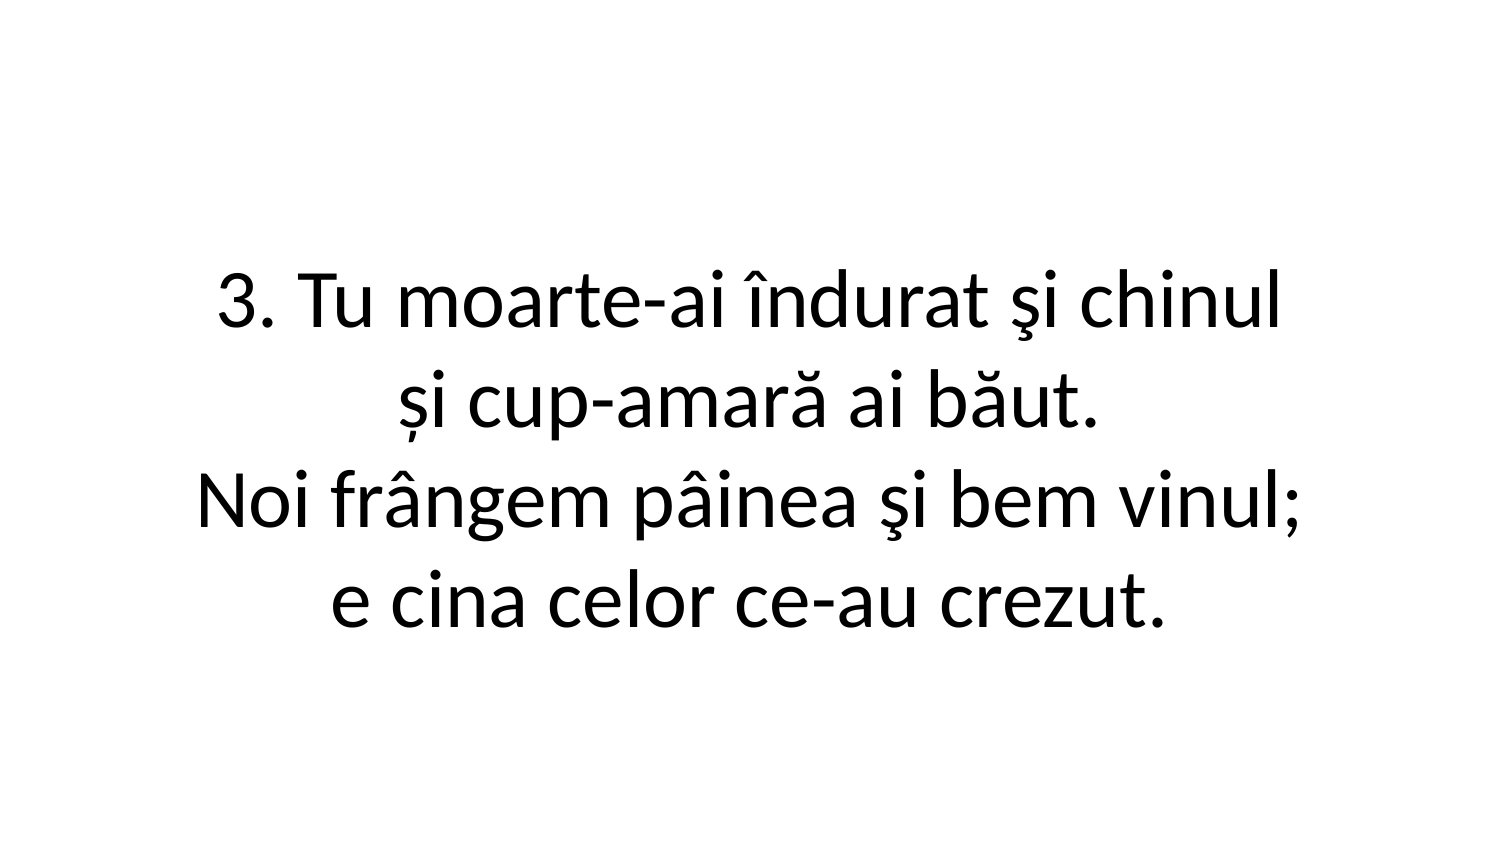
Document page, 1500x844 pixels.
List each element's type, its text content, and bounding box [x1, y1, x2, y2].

text_box 3. Tu moarte-ai îndurat şi chinul și cup-amară ai băut. Noi frângem pâinea şi bem vinul; e cina celor ce-au crezut. [180, 192, 1320, 652]
